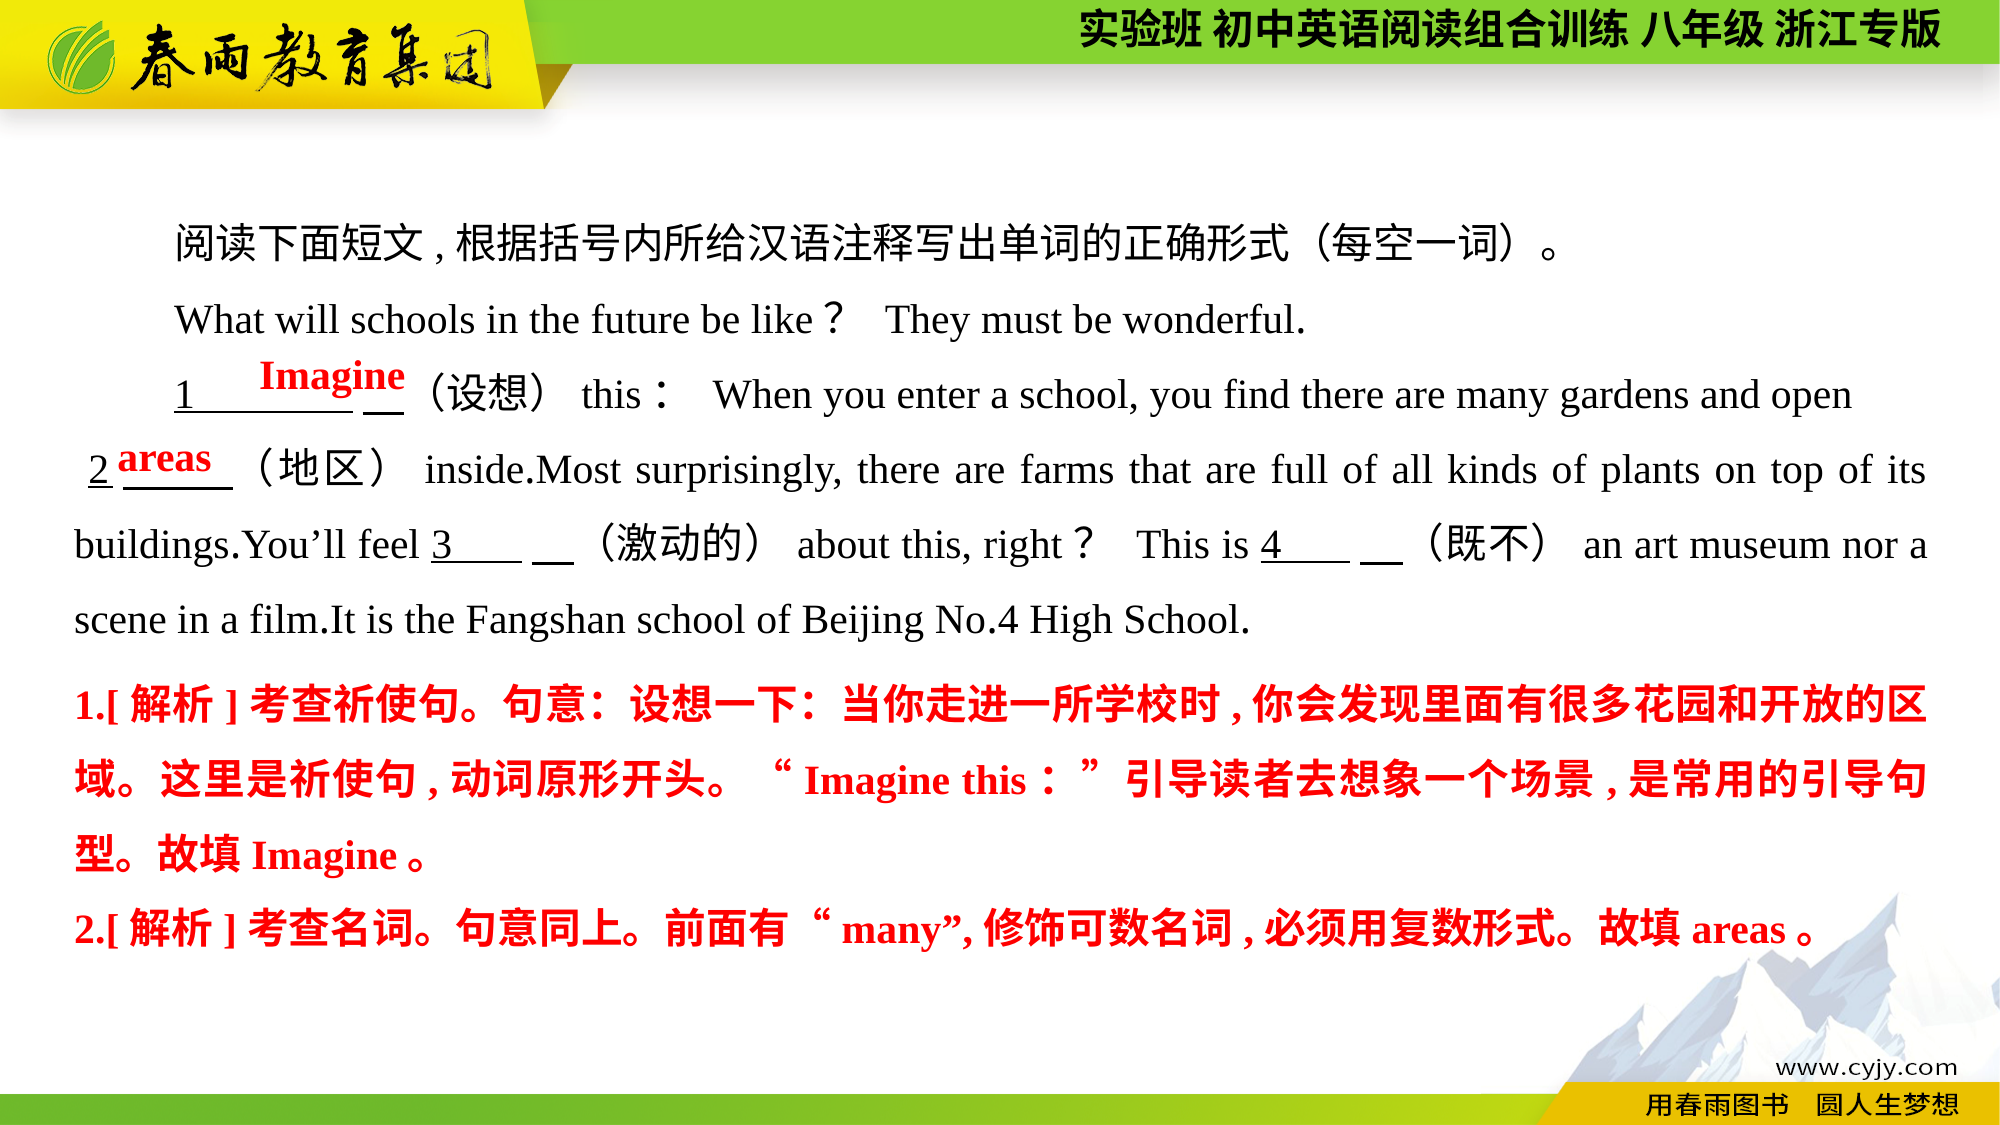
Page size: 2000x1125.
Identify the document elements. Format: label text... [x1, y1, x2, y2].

text_box areas [102, 422, 227, 488]
text_box 1.[解析]考查祈使句。句意：设想一下：当你走进一所学校时,你会发现里面有很多花园和开放的区域。这里是祈使句,动词原形开头。“Imagine this：”引导读者去想象一个场景,是常用的引导句型。故填Imagine。 [59, 645, 1944, 869]
text_box Imagine [244, 340, 421, 406]
list 阅读下面短文,根据括号内所给汉语注释写出单词的正确形式（每空一词）。 What will schools in the future be like？ They must be wonderful. 1 （设想）this： When you enter a school, you find there are many gardens and open 2 （地区）inside.Most surprisingly, there are farms that are full of all kinds of plants on top of its buildings.You’ll feel 3 （激动的）about this, right？ This is 4 （既不）an art museum nor a scene in a film.It is the Fangshan school of Beijing No.4 High School. [59, 184, 1944, 645]
picture [0, 0, 2000, 1125]
text_box 2.[解析]考查名词。句意同上。前面有“many”,修饰可数名词,必须用复数形式。故填areas。 [59, 869, 1944, 960]
